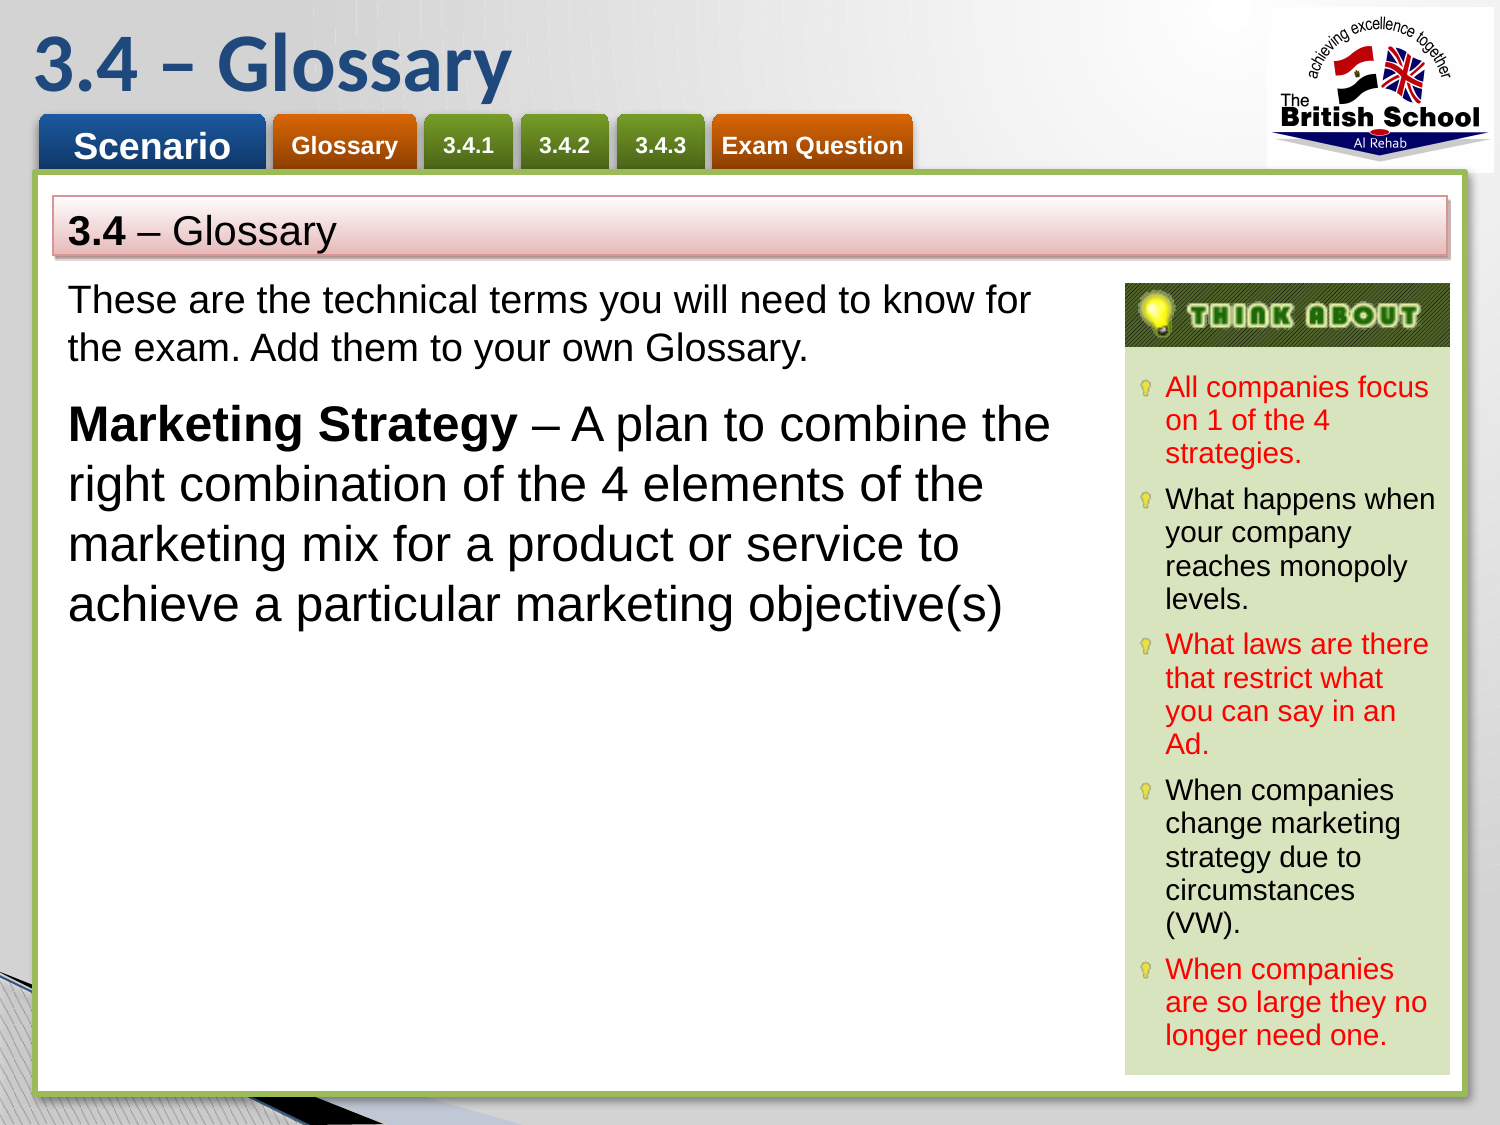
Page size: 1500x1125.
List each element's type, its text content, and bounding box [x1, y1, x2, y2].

table_cell All companies focus on 1 of the 4 strategies. What happens when your company reaches monopoly levels. What laws are there that restrict what you can say in an Ad. When companies change marketing strategy due to circumstances (VW). When companies are so large they no longer need one. [1125, 347, 1450, 1075]
picture [1137, 287, 1426, 343]
picture [1136, 634, 1154, 656]
text_box These are the technical terms you will need to know for the exam. Add them to your own Glossary. [53, 267, 1113, 377]
picture [1136, 779, 1154, 801]
picture [1267, 7, 1495, 173]
picture [1136, 376, 1154, 398]
picture [281, 1114, 303, 1125]
picture [1136, 958, 1154, 980]
text_box Marketing Strategy – A plan to combine the right combination of the 4 elements of the marketing mix for a product or service to achieve a particular marketing objective(s) [53, 383, 1100, 699]
title 3.4 – Glossary [17, 7, 1235, 110]
picture [1136, 488, 1154, 510]
table_header [1125, 283, 1450, 347]
text_box 3.4 – Glossary [53, 196, 1447, 256]
